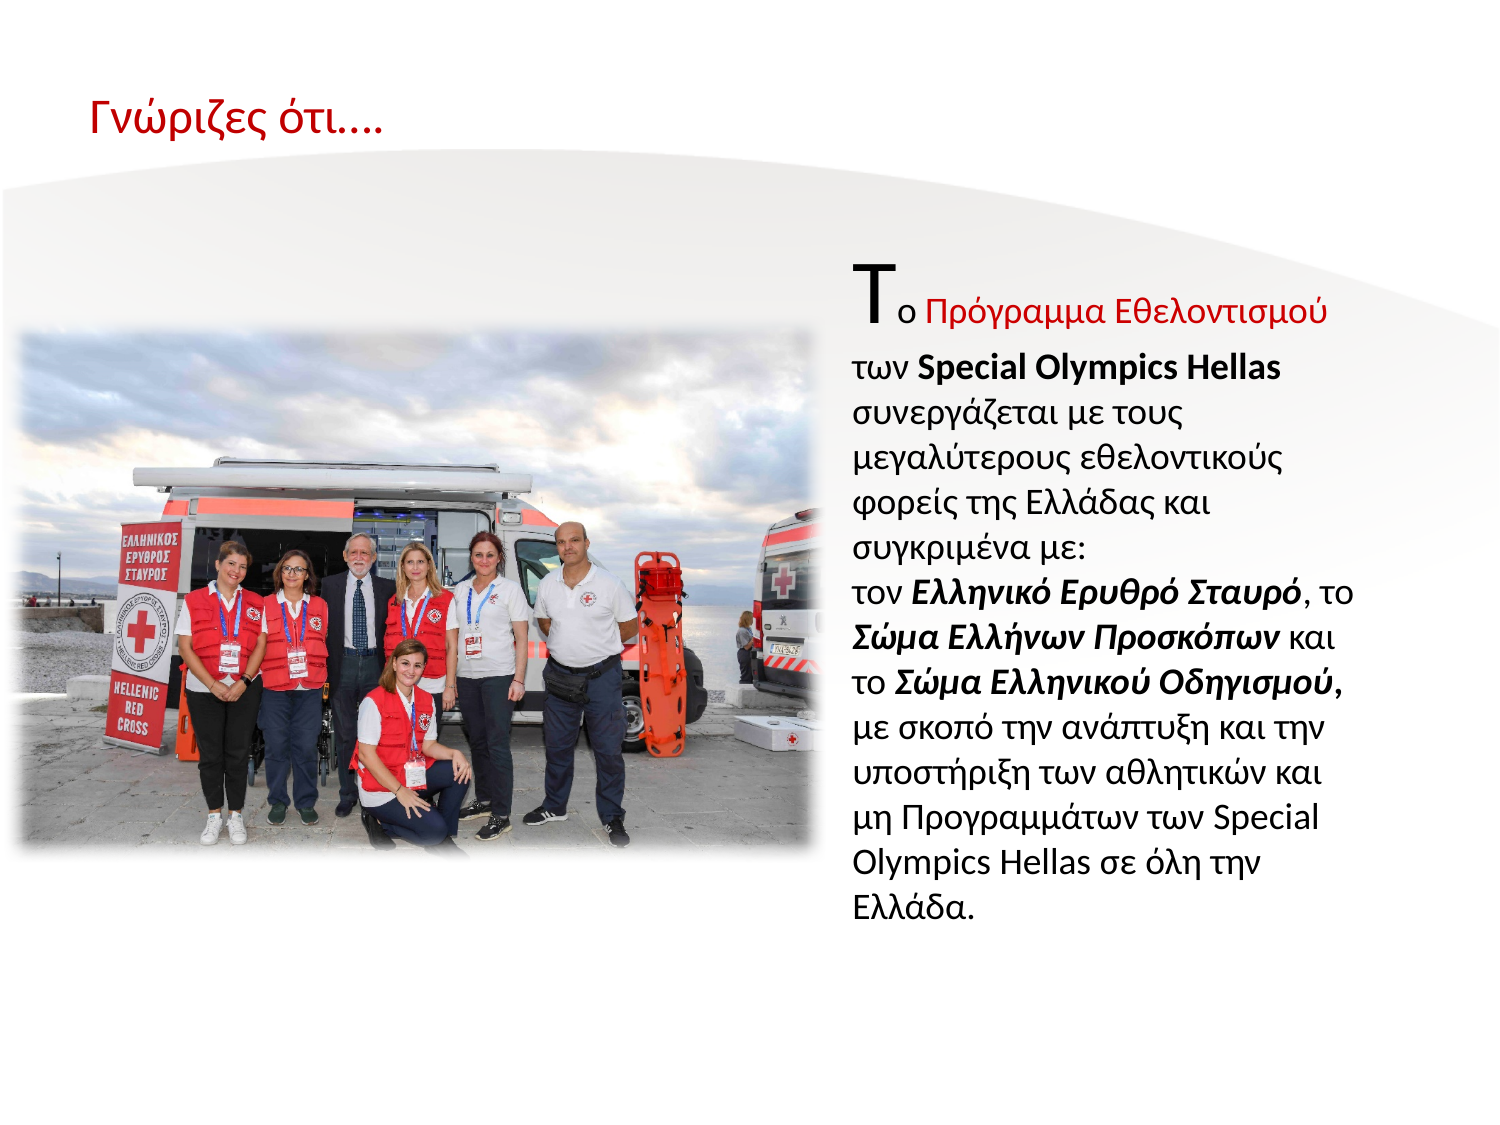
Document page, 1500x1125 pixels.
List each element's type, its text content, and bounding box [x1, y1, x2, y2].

picture [0, 149, 1500, 1084]
text_box Γνώριζες ότι…. [74, 76, 1425, 148]
